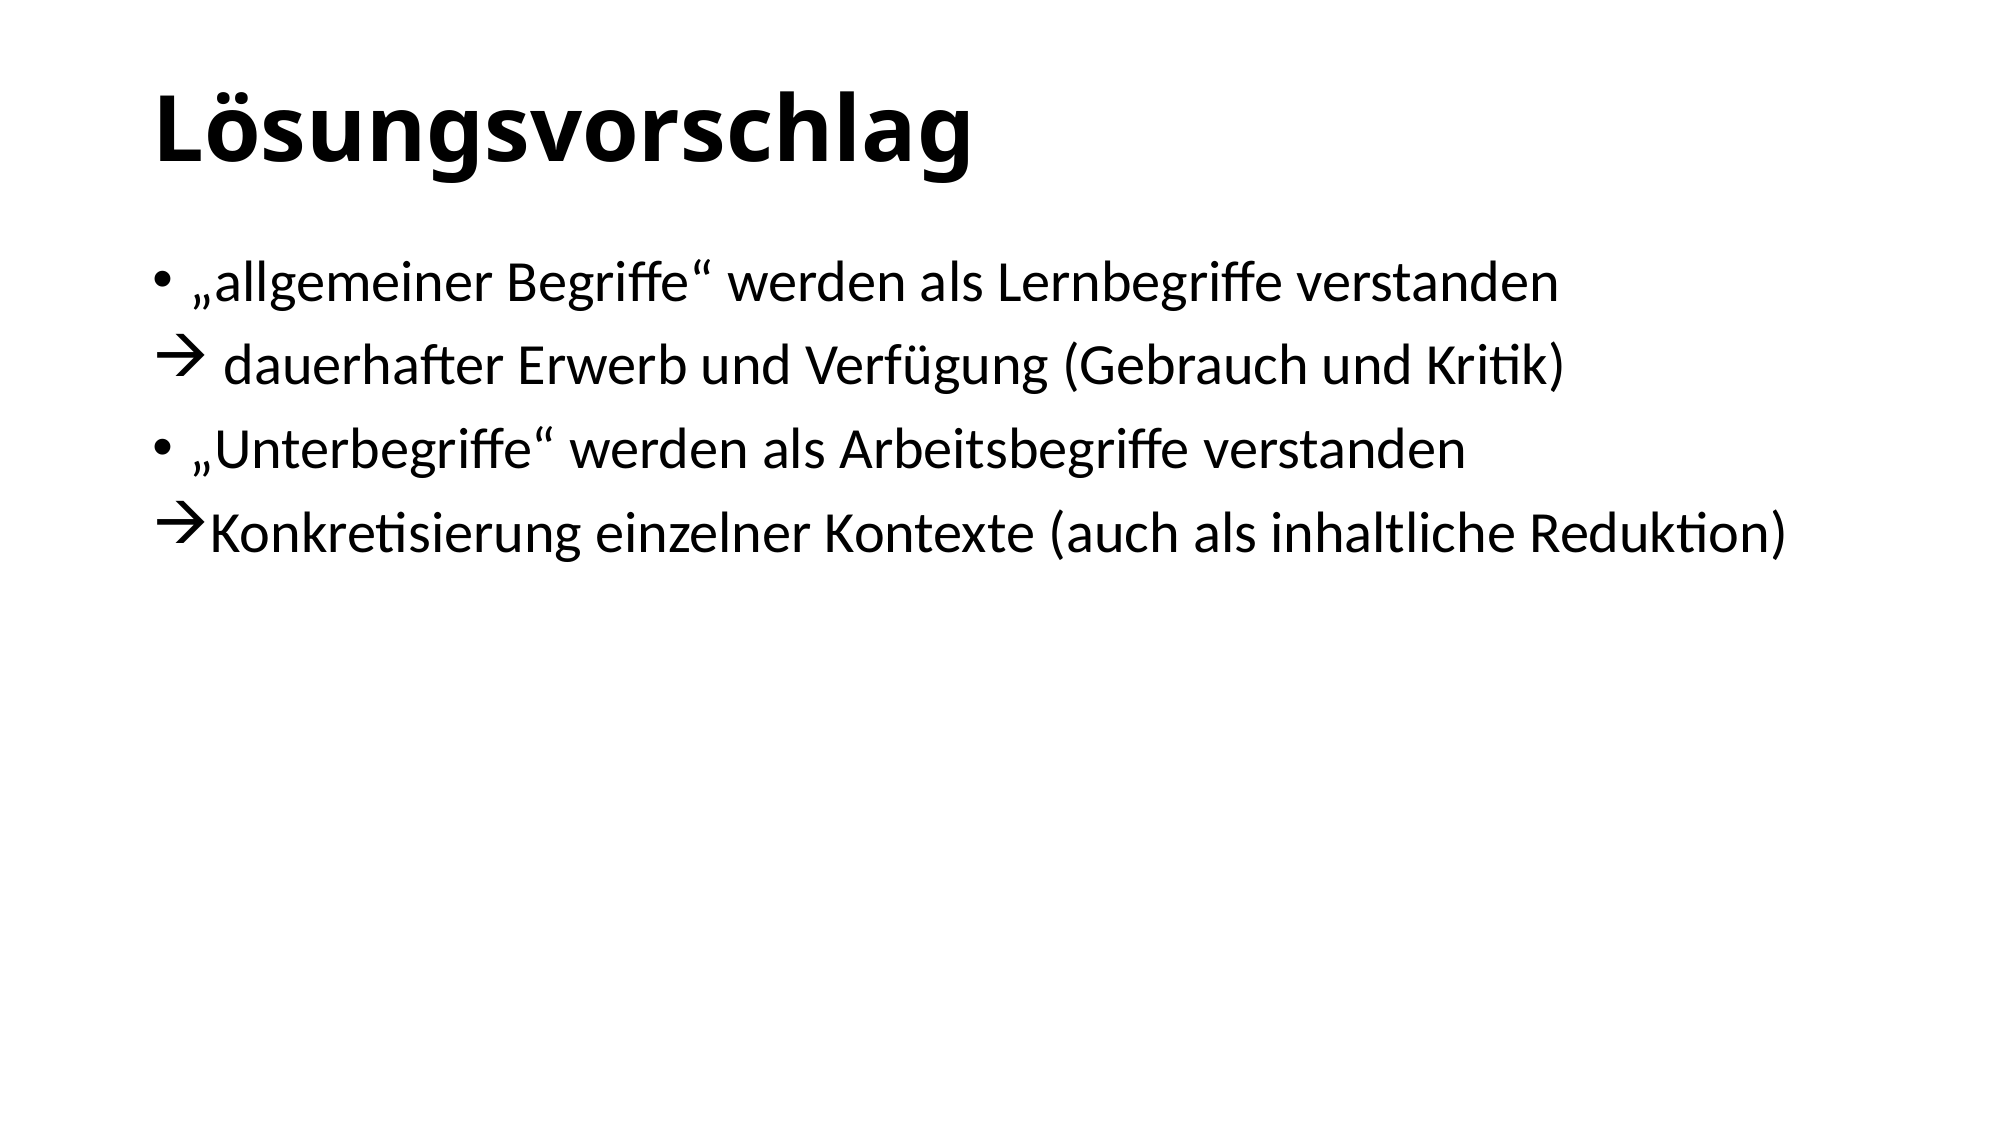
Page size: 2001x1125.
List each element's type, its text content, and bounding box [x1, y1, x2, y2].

title Lösungsvorschlag [137, 59, 1863, 203]
list „allgemeiner Begriffe“ werden als Lernbegriffe verstanden dauerhafter Erwerb und Verfügung (Gebrauch und Kritik) „Unterbegriffe“ werden als Arbeitsbegriffe verstanden Konkretisierung einzelner Kontexte (auch als inhaltliche Reduktion) [137, 243, 1950, 1014]
